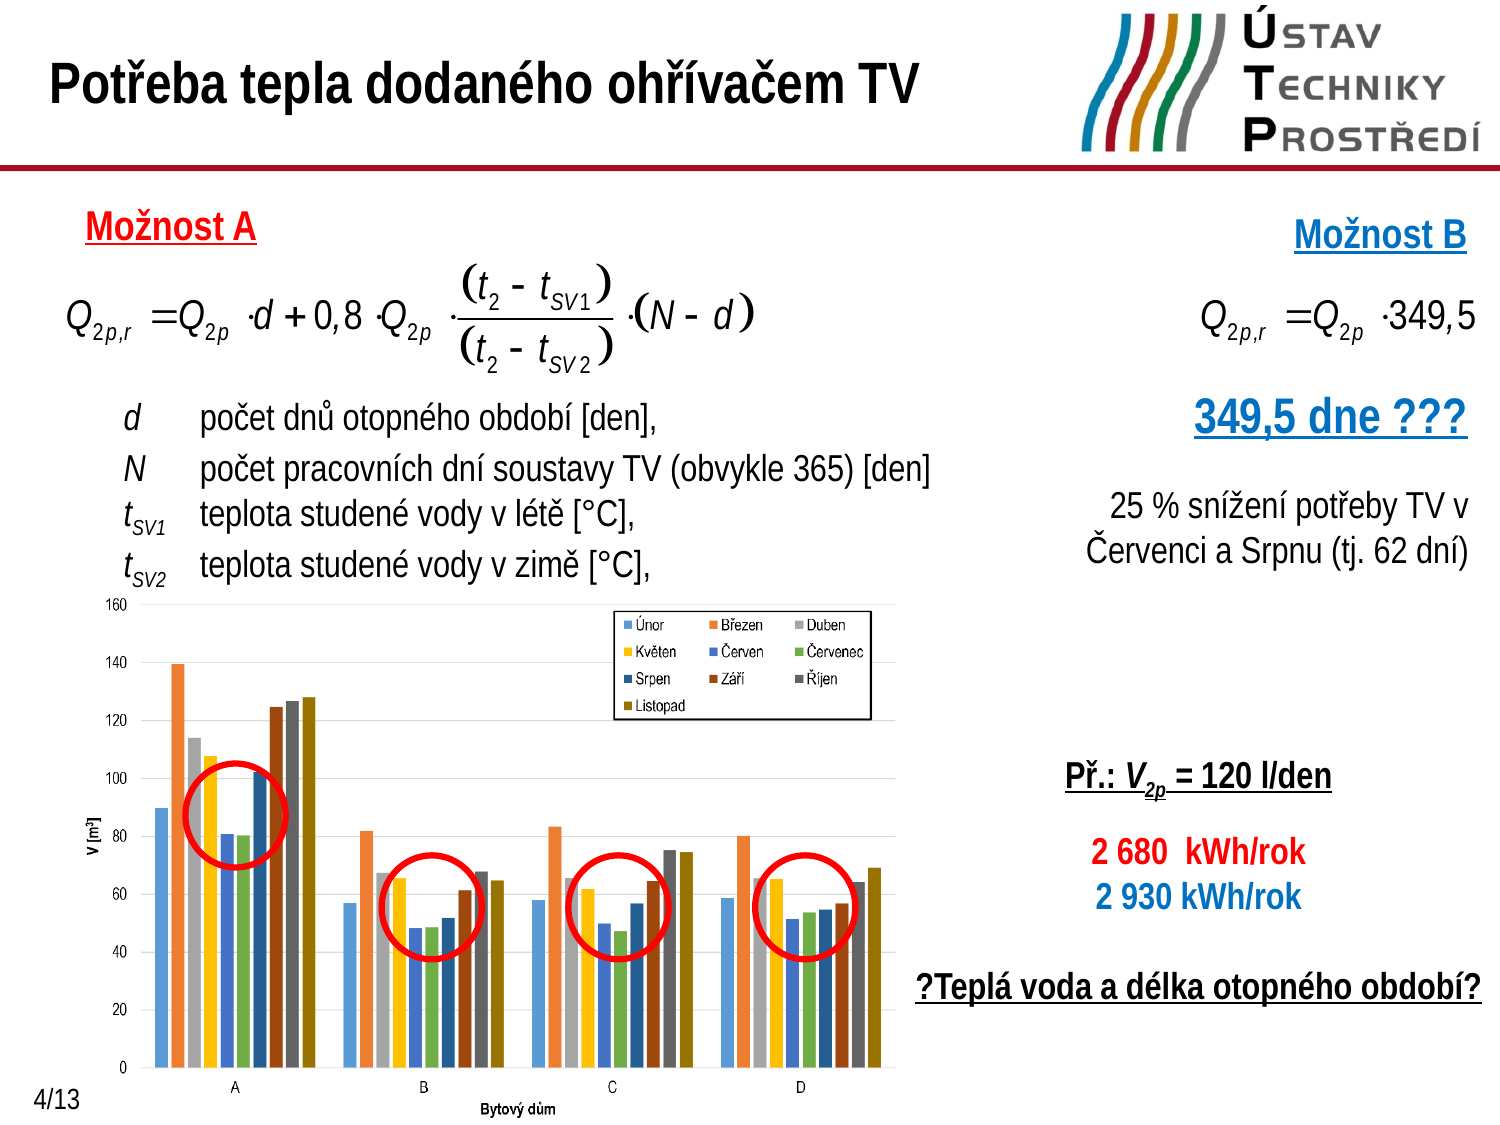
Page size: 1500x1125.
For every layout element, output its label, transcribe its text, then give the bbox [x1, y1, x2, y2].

picture [81, 592, 898, 1119]
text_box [1196, 287, 1484, 355]
picture [1080, 5, 1483, 159]
text_box 25 % snížení potřeby TV v Červenci a Srpnu (tj. 62 dní) [534, 473, 1484, 579]
text_box [0, 165, 1500, 172]
text_box Př.: V2p = 120 l/den 2 680 kWh/rok 2 930 kWh/rok ?Teplá voda a délka otopného období? [898, 743, 1500, 1015]
text_box 349,5 dne ??? [1008, 375, 1483, 451]
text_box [61, 256, 760, 386]
text_box Možnost B [608, 199, 1483, 265]
text_box d počet dnů otopného období [den], N počet pracovních dní soustavy TV (obvykle 365) [den] tSV1 teplota studené vody v létě [°C], tSV2 teplota studené vody v zimě [°C], [34, 385, 985, 599]
text_box Potřeba tepla dodaného ohřívačem TV [34, 38, 1080, 123]
text_box Možnost A [70, 191, 945, 256]
